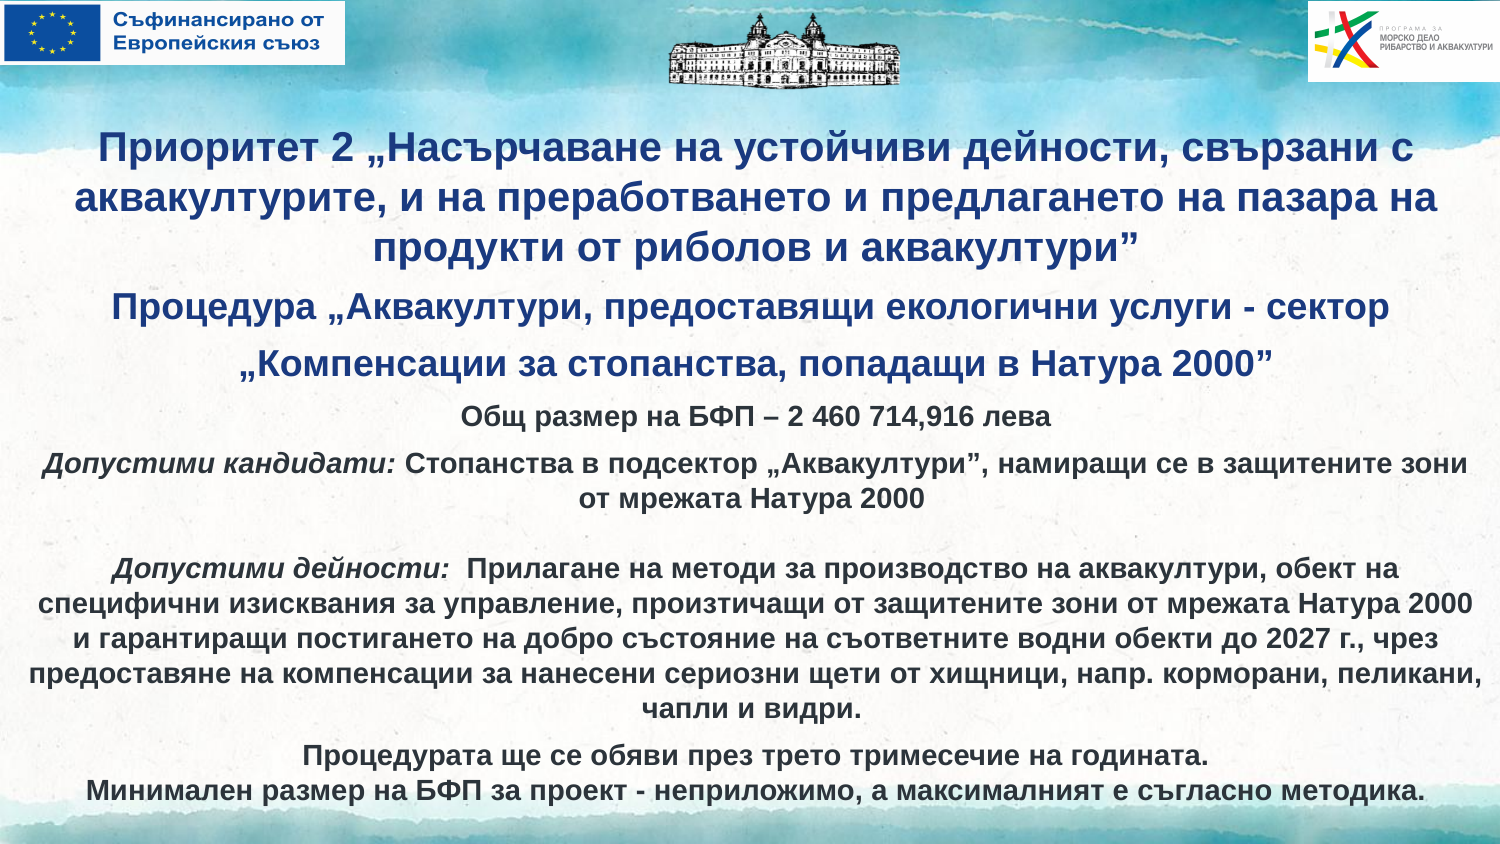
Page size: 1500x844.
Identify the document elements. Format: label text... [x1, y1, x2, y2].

picture [0, 0, 1500, 104]
list Приоритет 2 „Насърчаване на устойчиви дейности, свързани с аквакултурите, и на преработването и предлагането на пазара на продукти от риболов и аквакултури” Процедура „Аквакултури, предоставящи екологични услуги - сектор „Компенсации за стопанства, попадащи в Натура 2000” Общ размер на БФП – 2 460 714,916 лева Допустими кандидати: Стопанства в подсектор „Аквакултури”, намиращи се в защитените зони от мрежата Натура 2000 Допустими дейности: Прилагане на методи за производство на аквакултури, обект на специфични изисквания за управление, произтичащи от защитените зони от мрежата Натура 2000 и гарантиращи постигането на добро състояние на съответните водни обекти до 2027 г., чрез предоставяне на компенсации за нанесени сериозни щети от хищници, напр. корморани, пеликани, чапли и видри. Процедурата ще се обяви през трето тримесечие на годината. Минимален размер на БФП за проект - неприложимо, а максималният е съгласно методика. [0, 104, 1500, 844]
